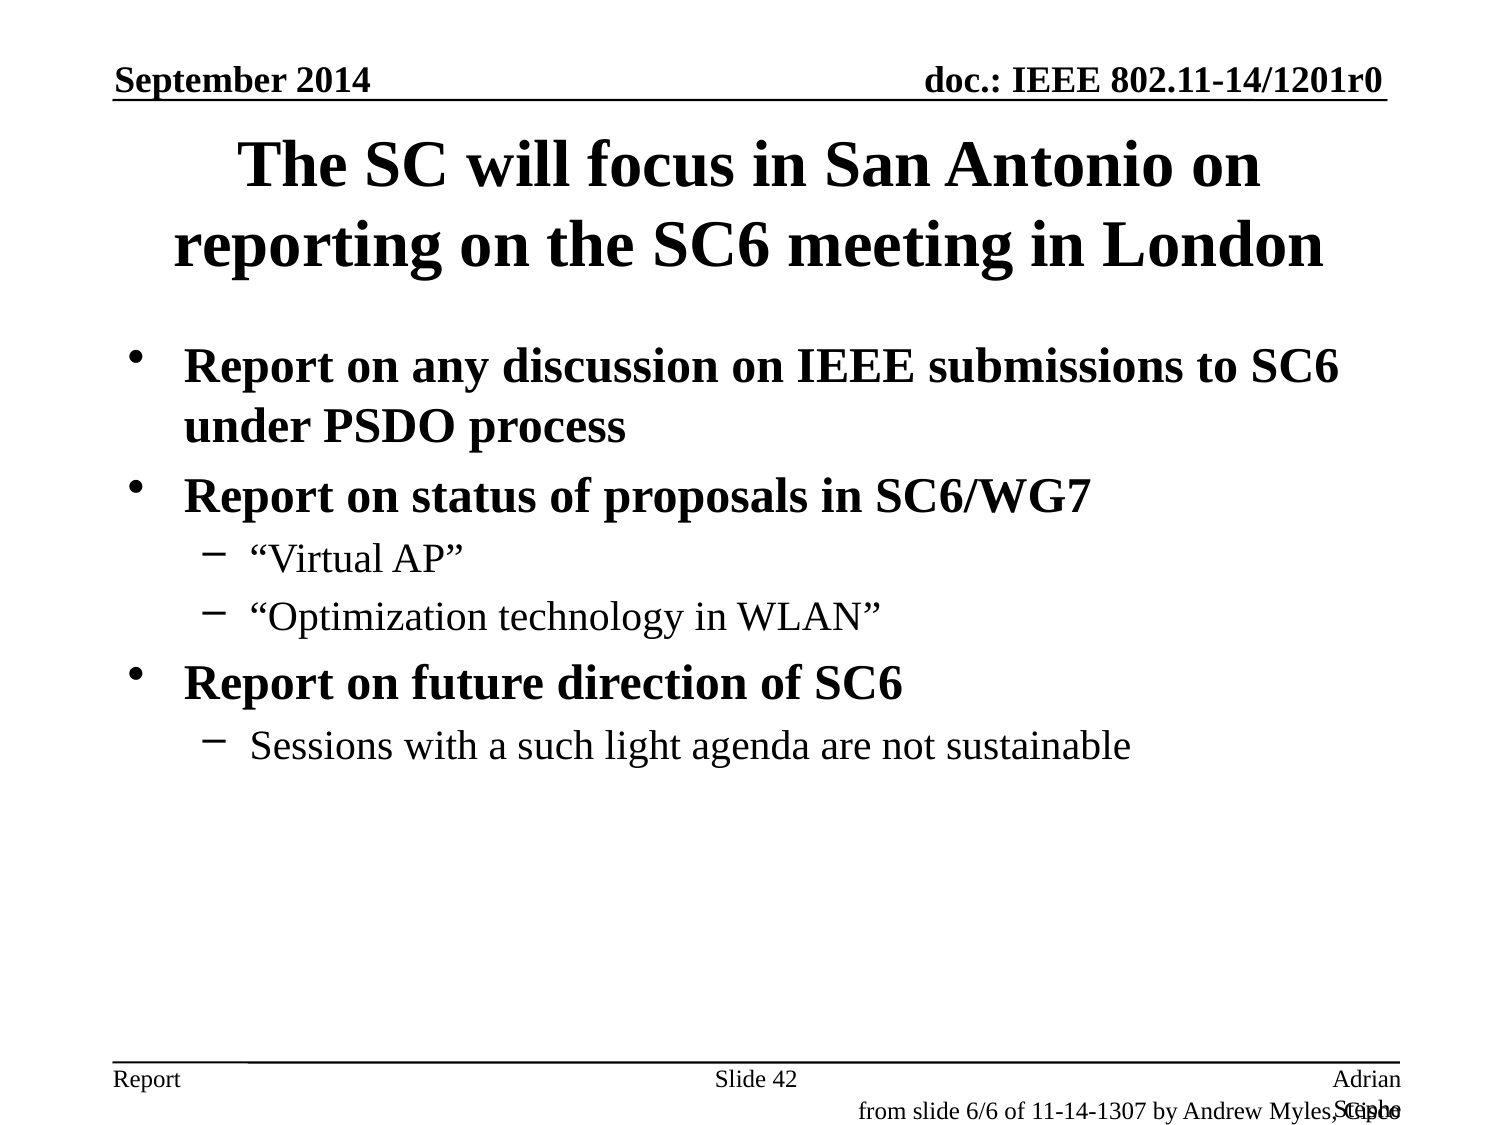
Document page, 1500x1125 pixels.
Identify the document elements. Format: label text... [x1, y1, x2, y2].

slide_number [114, 54, 374, 101]
list Report on any discussion on IEEE submissions to SC6 under PSDO process Report on status of proposals in SC6/WG7 “Virtual AP” “Optimization technology in WLAN” Report on future direction of SC6 Sessions with a such light agenda are not sustainable [112, 324, 1388, 1000]
footer Adrian Stephens, Intel Corporation [1324, 1061, 1402, 1087]
text_box from slide 6/6 of 11-14-1307 by Andrew Myles, Cisco [343, 1087, 1417, 1125]
title The SC will focus in San Antonio on reporting on the SC6 meeting in London [112, 112, 1388, 288]
slide_number Slide 42 [712, 1061, 800, 1087]
